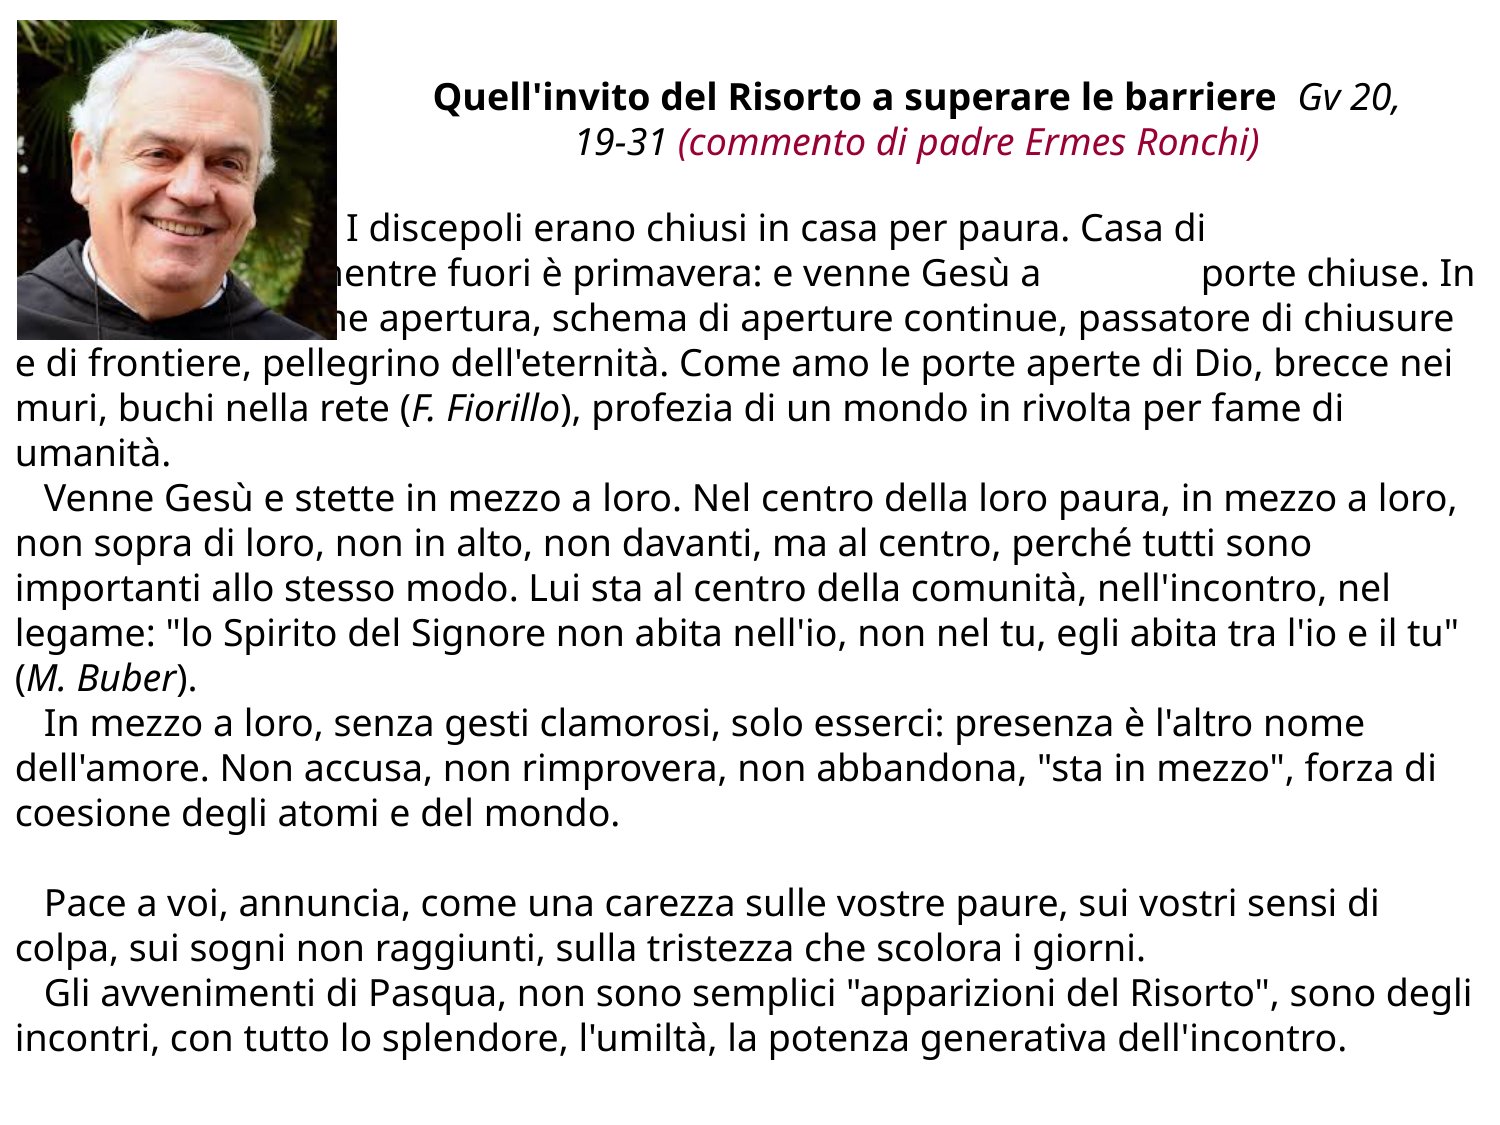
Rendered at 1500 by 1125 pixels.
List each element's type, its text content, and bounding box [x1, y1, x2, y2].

picture [17, 20, 337, 340]
text_box I discepoli erano chiusi in casa per paura. Casa di buio e di paura, mentre fuori è primavera: e venne Gesù a porte chiuse. In mezzo ai suoi, come apertura, schema di aperture continue, passatore di chiusure e di frontiere, pellegrino dell'eternità. Come amo le porte aperte di Dio, brecce nei muri, buchi nella rete (F. Fiorillo), profezia di un mondo in rivolta per fame di umanità. Venne Gesù e stette in mezzo a loro. Nel centro della loro paura, in mezzo a loro, non sopra di loro, non in alto, non davanti, ma al centro, perché tutti sono importanti allo stesso modo. Lui sta al centro della comunità, nell'incontro, nel legame: "lo Spirito del Signore non abita nell'io, non nel tu, egli abita tra l'io e il tu" (M. Buber). In mezzo a loro, senza gesti clamorosi, solo esserci: presenza è l'altro nome dell'amore. Non accusa, non rimprovera, non abbandona, "sta in mezzo", forza di coesione degli atomi e del mondo. Pace a voi, annuncia, come una carezza sulle vostre paure, sui vostri sensi di colpa, sui sogni non raggiunti, sulla tristezza che scolora i giorni. Gli avvenimenti di Pasqua, non sono semplici "apparizioni del Risorto", sono degli incontri, con tutto lo splendore, l'umiltà, la potenza generativa dell'incontro. [0, 196, 1500, 710]
text_box Quell'invito del Risorto a superare le barriere Gv 20, 19-31 (commento di padre Ermes Ronchi) [416, 65, 1417, 171]
text_box I discepoli erano chiusi in casa per paura. Casa di buio e di paura, mentre fuori è primavera: e venne Gesù a porte chiuse. In mezzo ai suoi, come apertura, schema di aperture continue, passatore di chiusure e di frontiere, pellegrino dell'eternità. Come amo le porte aperte di Dio, brecce nei muri, buchi nella rete (F. Fiorillo), profezia di un mondo in rivolta per fame di umanità. Venne Gesù e stette in mezzo a loro. Nel centro della loro paura, in mezzo a loro, non sopra di loro, non in alto, non davanti, ma al centro, perché tutti sono importanti allo stesso modo. Lui sta al centro della comunità, nell'incontro, nel legame: "lo Spirito del Signore non abita nell'io, non nel tu, egli abita tra l'io e il tu" (M. Buber). In mezzo a loro, senza gesti clamorosi, solo esserci: presenza è l'altro nome dell'amore. Non accusa, non rimprovera, non abbandona, "sta in mezzo", forza di coesione degli atomi e del mondo. Pace a voi, annuncia, come una carezza sulle vostre paure, sui vostri sensi di colpa, sui sogni non raggiunti, sulla tristezza che scolora i giorni. Gli avvenimenti di Pasqua, non sono semplici "apparizioni del Risorto", sono degli incontri, con tutto lo splendore, l'umiltà, la potenza generativa dell'incontro. [0, 711, 1500, 799]
text_box I discepoli erano chiusi in casa per paura. Casa di buio e di paura, mentre fuori è primavera: e venne Gesù a porte chiuse. In mezzo ai suoi, come apertura, schema di aperture continue, passatore di chiusure e di frontiere, pellegrino dell'eternità. Come amo le porte aperte di Dio, brecce nei muri, buchi nella rete (F. Fiorillo), profezia di un mondo in rivolta per fame di umanità. Venne Gesù e stette in mezzo a loro. Nel centro della loro paura, in mezzo a loro, non sopra di loro, non in alto, non davanti, ma al centro, perché tutti sono importanti allo stesso modo. Lui sta al centro della comunità, nell'incontro, nel legame: "lo Spirito del Signore non abita nell'io, non nel tu, egli abita tra l'io e il tu" (M. Buber). In mezzo a loro, senza gesti clamorosi, solo esserci: presenza è l'altro nome dell'amore. Non accusa, non rimprovera, non abbandona, "sta in mezzo", forza di coesione degli atomi e del mondo. Pace a voi, annuncia, come una carezza sulle vostre paure, sui vostri sensi di colpa, sui sogni non raggiunti, sulla tristezza che scolora i giorni. Gli avvenimenti di Pasqua, non sono semplici "apparizioni del Risorto", sono degli incontri, con tutto lo splendore, l'umiltà, la potenza generativa dell'incontro. [0, 801, 1500, 1066]
